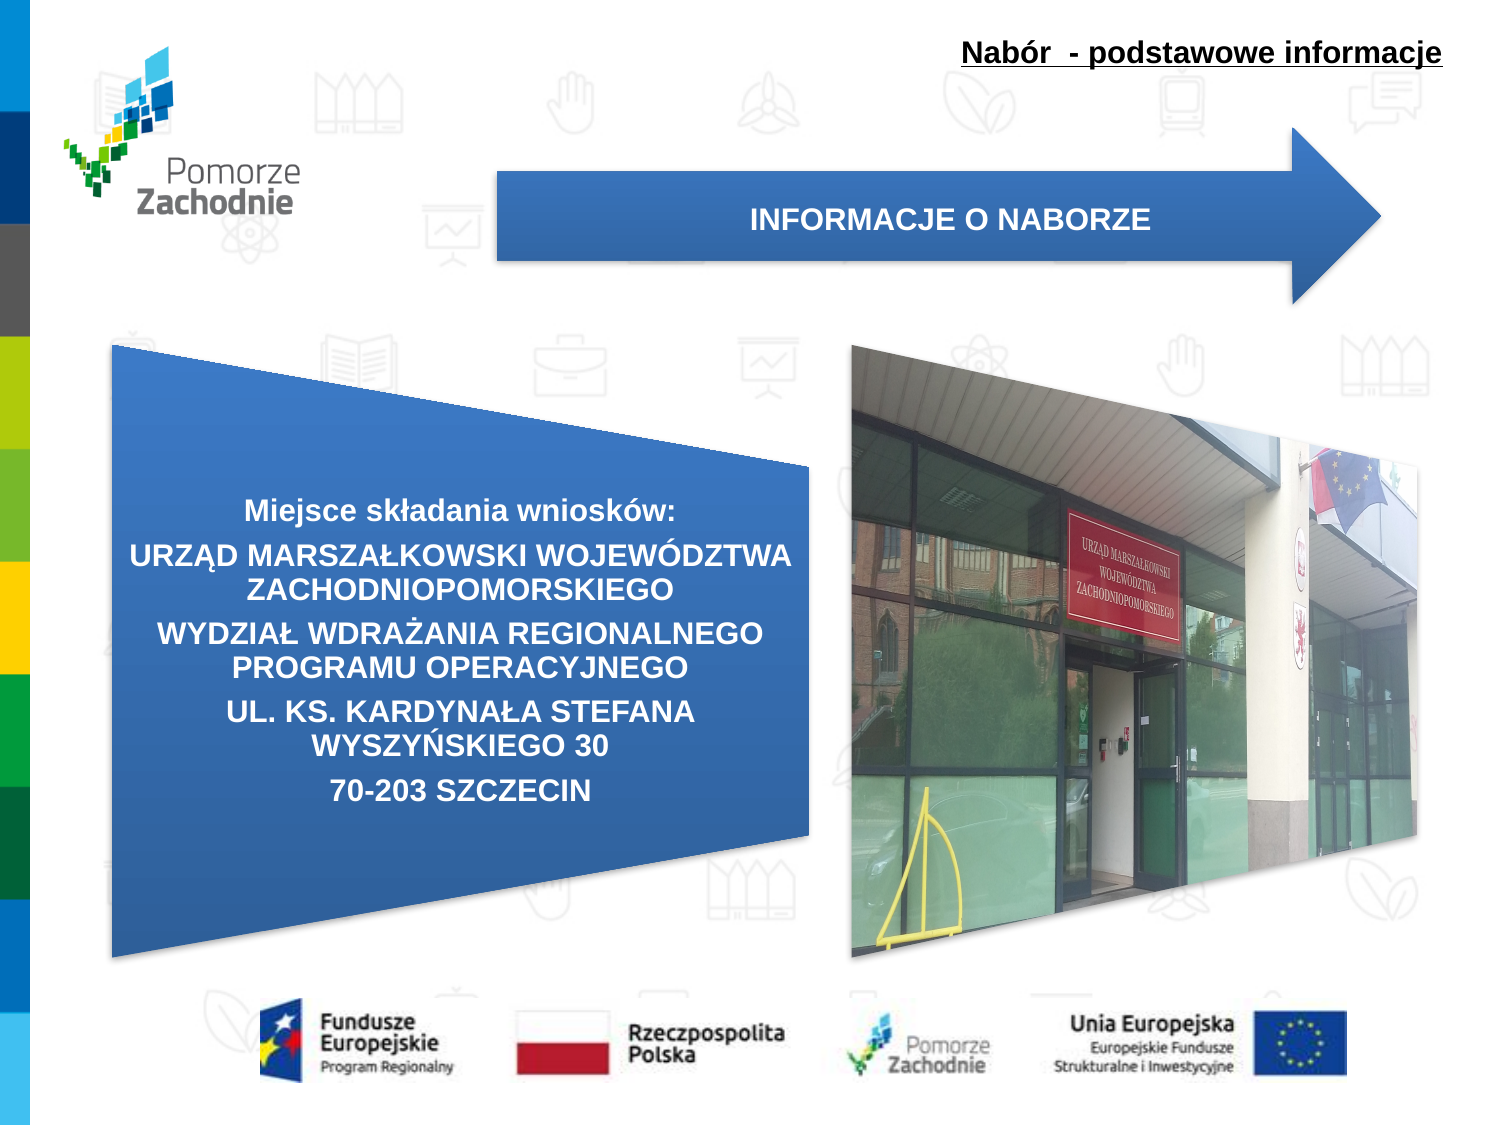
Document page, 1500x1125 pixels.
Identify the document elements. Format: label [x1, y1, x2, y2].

text_box [496, 124, 1382, 317]
text_box [111, 344, 1418, 958]
picture [0, 0, 1500, 1125]
